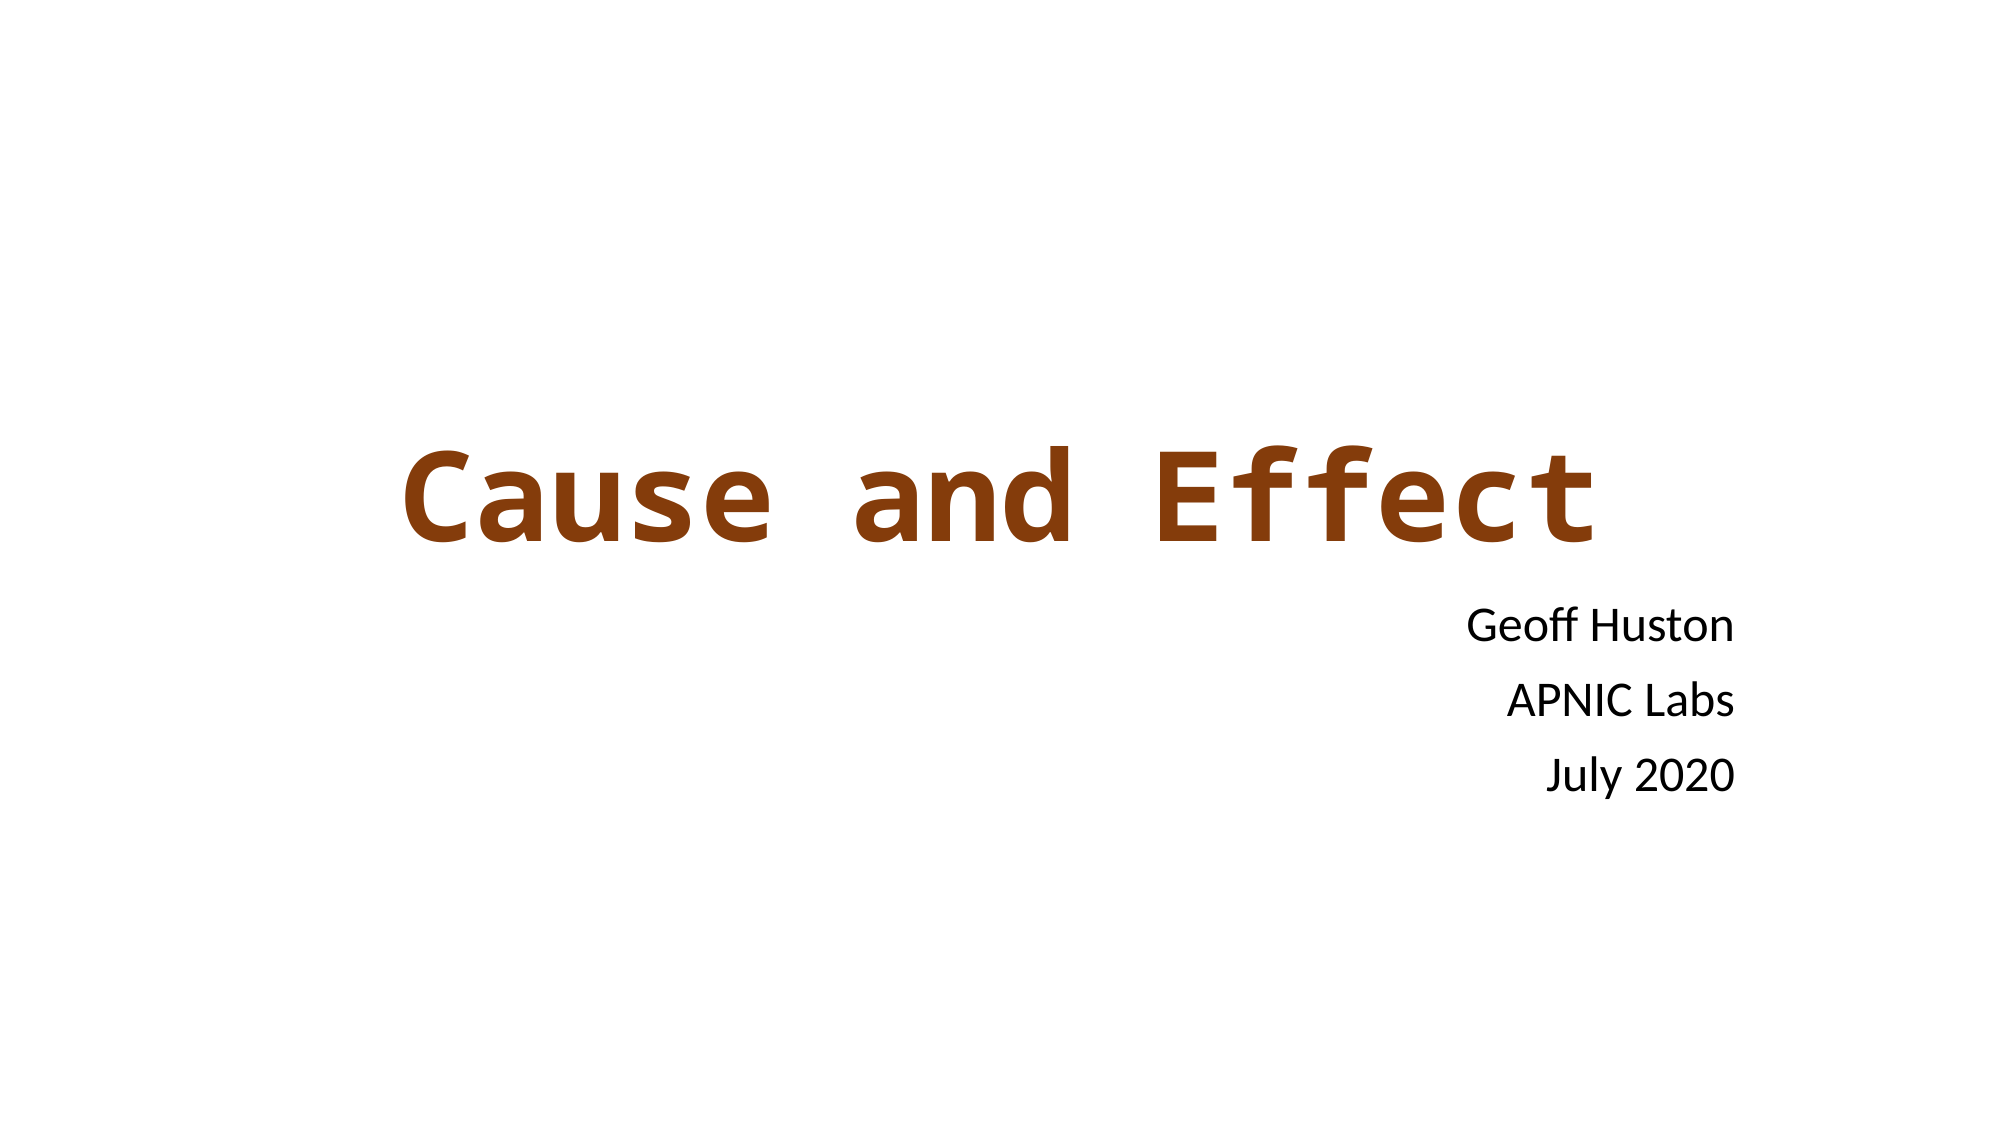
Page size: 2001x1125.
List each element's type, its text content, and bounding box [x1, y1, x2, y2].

subtitle Geoff Huston APNIC Labs July 2020 [249, 590, 1750, 863]
title Cause and Effect [249, 184, 1750, 576]
